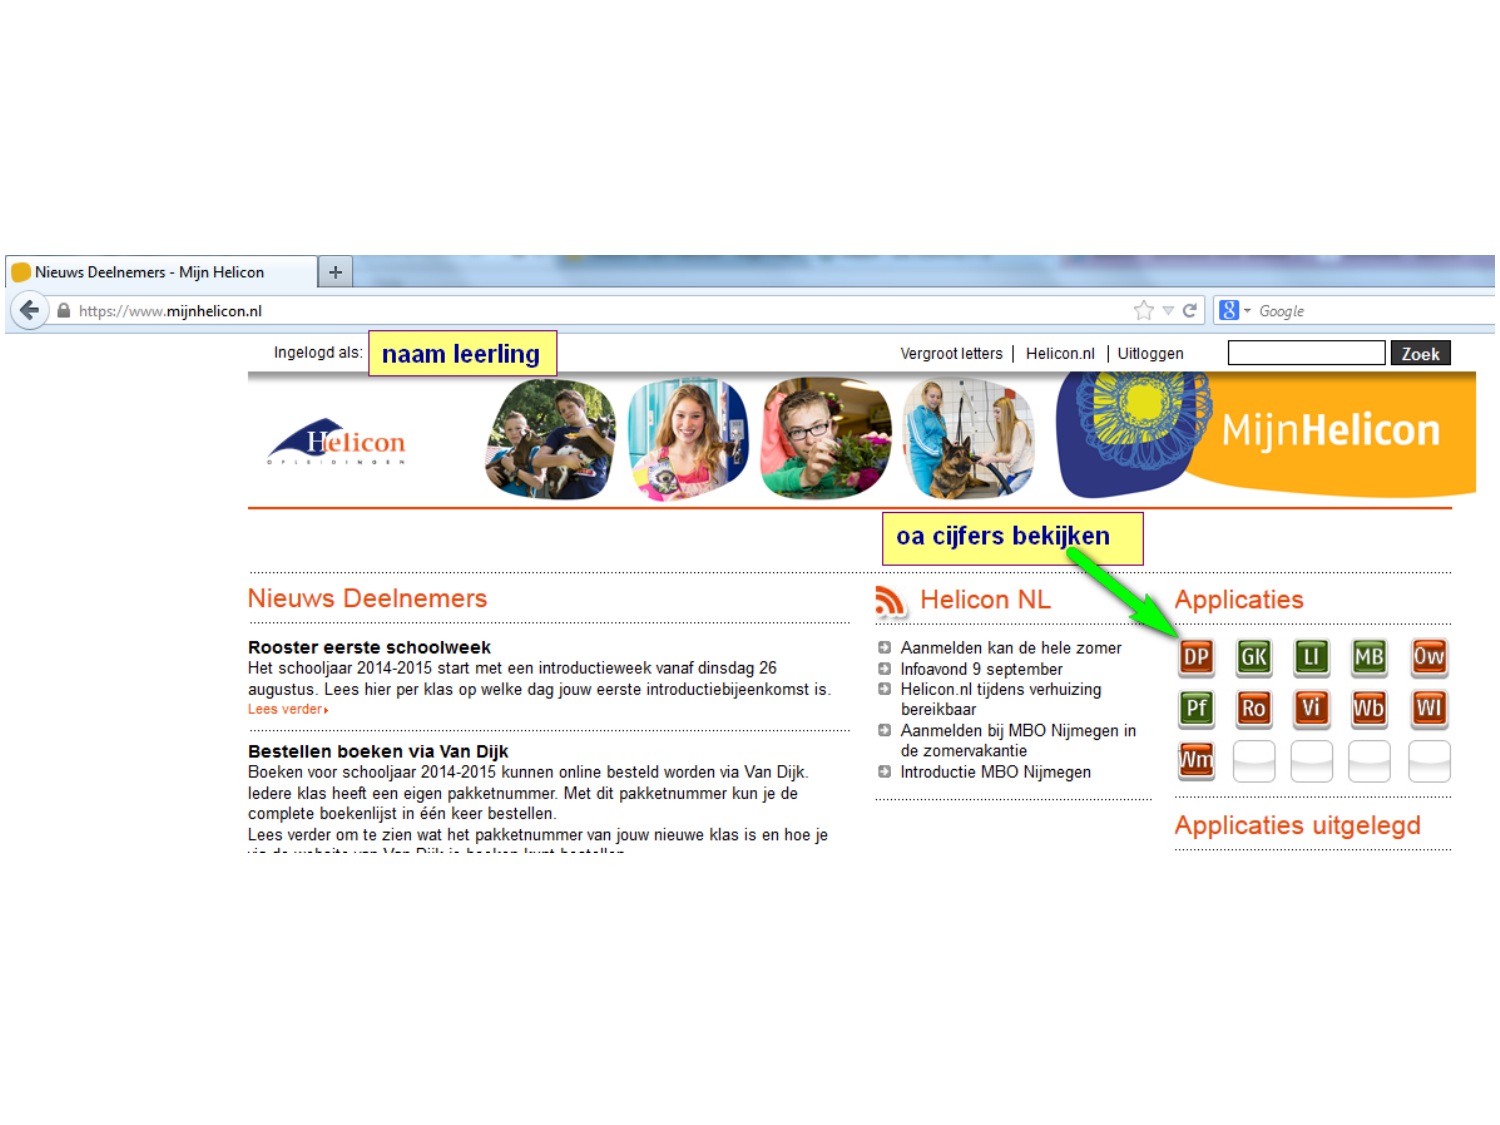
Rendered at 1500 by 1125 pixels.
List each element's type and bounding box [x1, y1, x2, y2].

picture [5, 255, 1495, 853]
